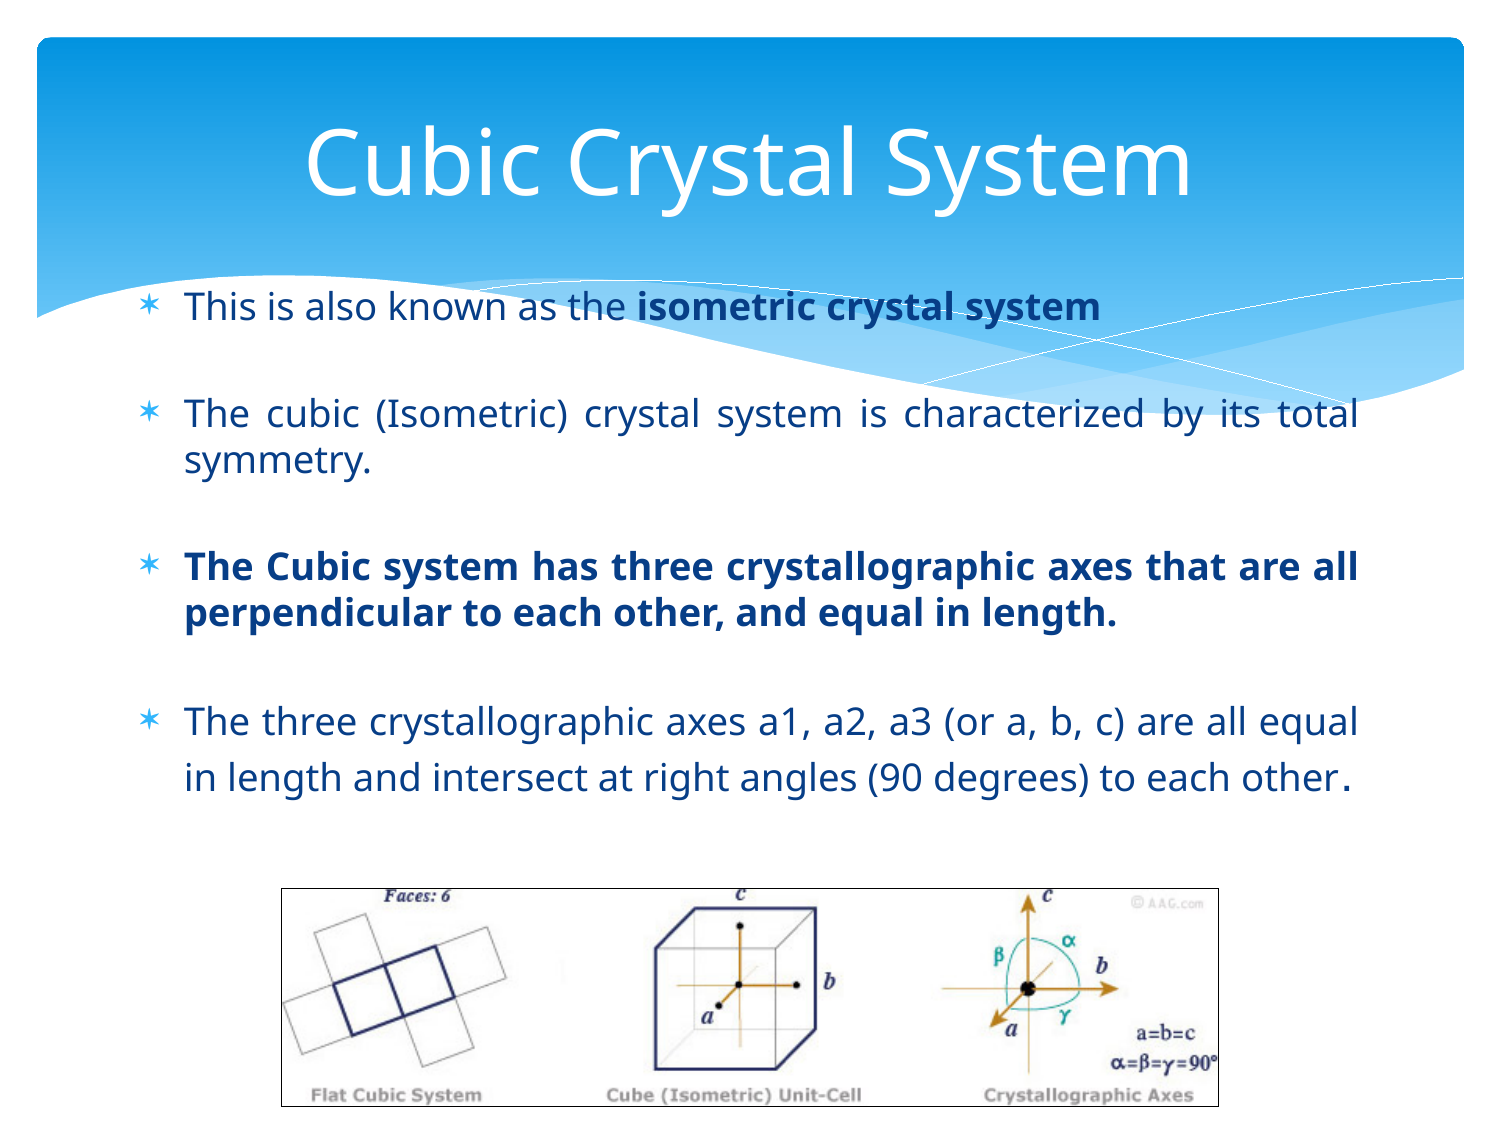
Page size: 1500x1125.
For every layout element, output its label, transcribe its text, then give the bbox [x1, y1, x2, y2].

list This is also known as the isometric crystal system The cubic (Isometric) crystal system is characterized by its total symmetry. The Cubic system has three crystallographic axes that are all perpendicular to each other, and equal in length. The three crystallographic axes a1, a2, a3 (or a, b, c) are all equal in length and intersect at right angles (90 degrees) to each other. [125, 275, 1375, 842]
title Cubic Crystal System [75, 55, 1425, 261]
picture [281, 887, 1219, 1108]
